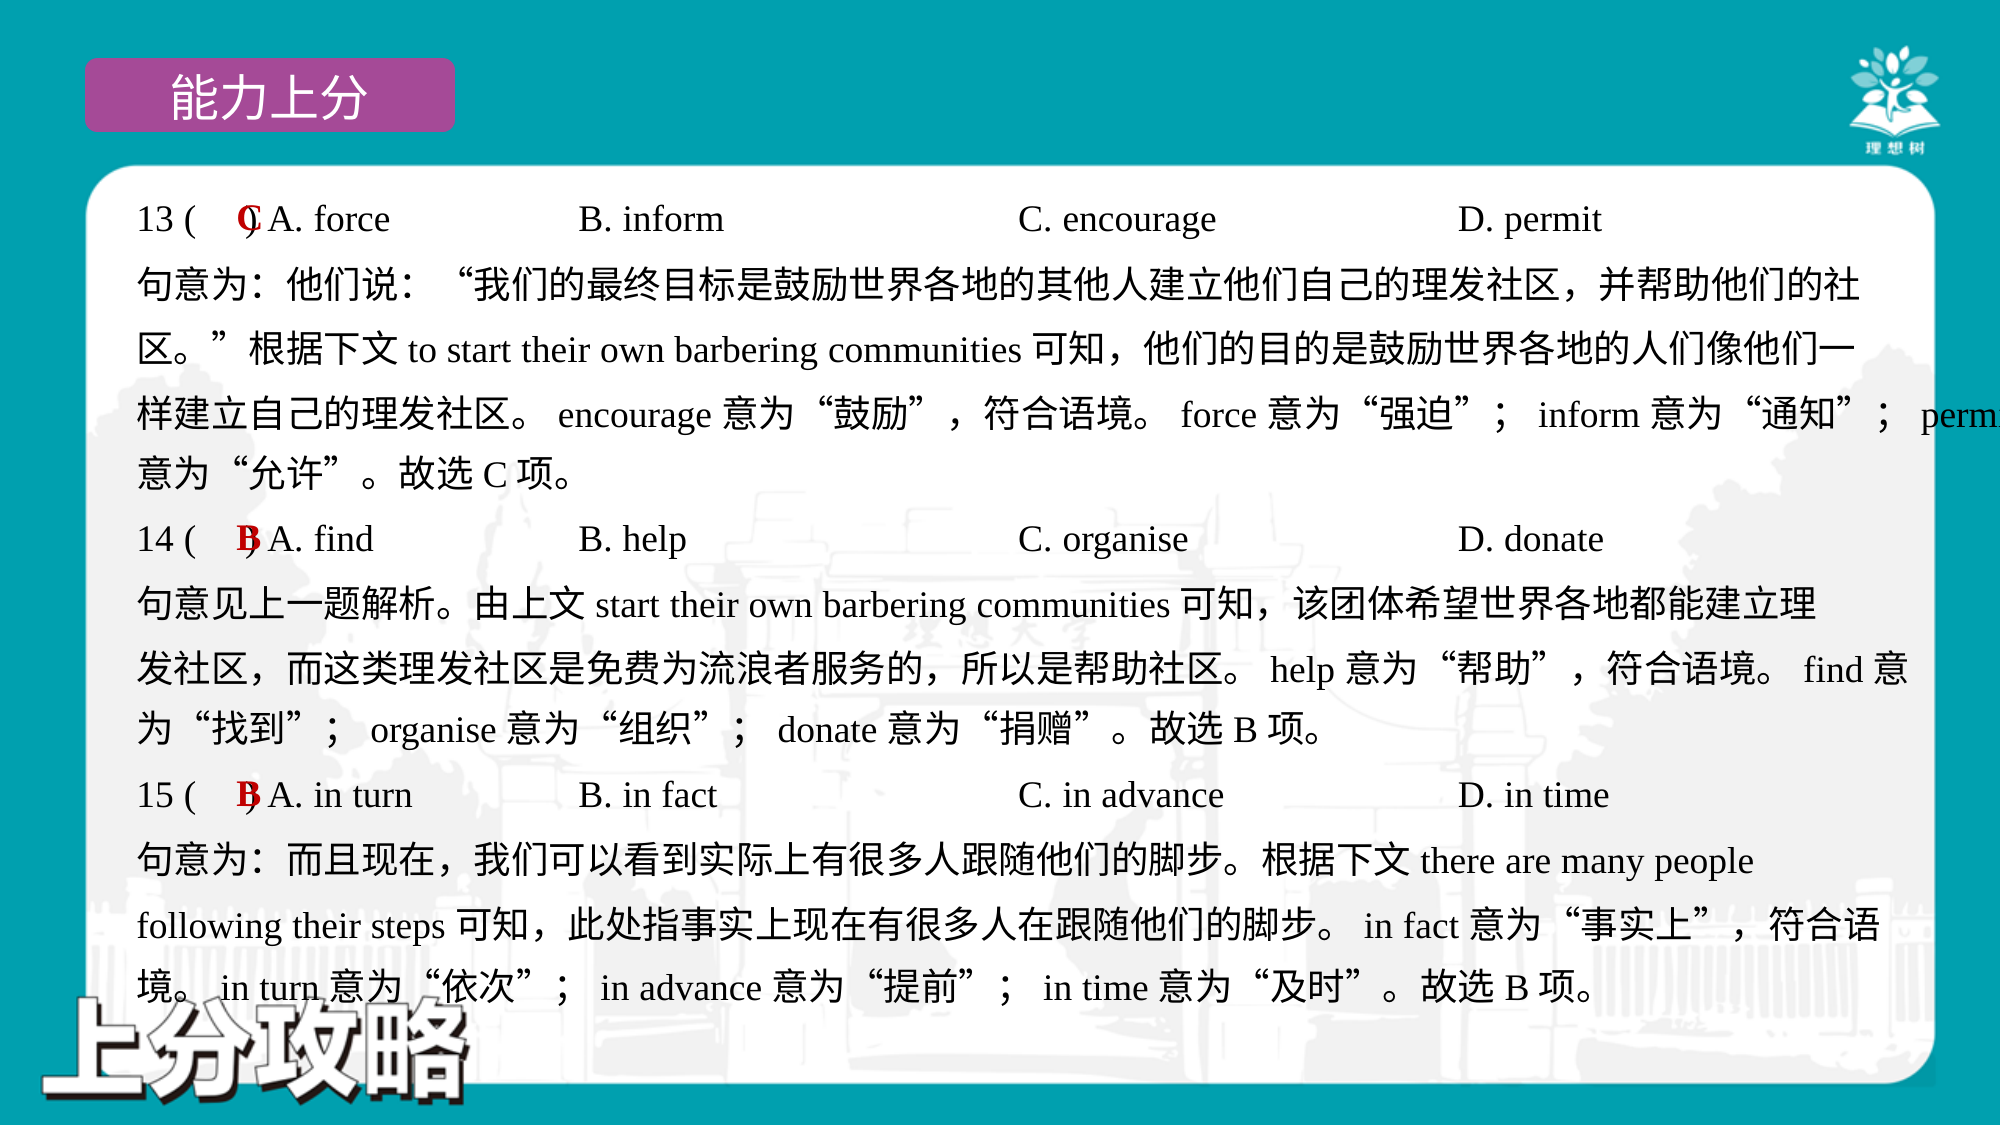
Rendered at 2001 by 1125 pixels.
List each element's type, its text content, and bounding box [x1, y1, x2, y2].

text_box B [222, 495, 276, 553]
text_box B [222, 751, 276, 809]
text_box 15 ( ) A. in turn B. in fact C. in advance D. in time [276, 753, 1865, 809]
text_box 15 ( ) A. in turn B. in fact C. in advance D. in time [136, 753, 222, 809]
text_box 句意为：而且现在，我们可以看到实际上有很多人跟随他们的脚步。根据下文there are many people following their steps可知，此处指事实上现在有很多人在跟随他们的脚步。in fact意为“事实上”，符合语 境。in turn意为“依次”；in advance意为“提前”；in time意为“及时”。故选B项。 [136, 816, 1865, 1002]
text_box 句意见上一题解析。由上文start their own barbering communities可知，该团体希望世界各地都能建立理 发社区，而这类理发社区是免费为流浪者服务的，所以是帮助社区。help意为“帮助”，符合语境。find意 为“找到”；organise意为“组织”；donate意为“捐赠”。故选B项。 [136, 560, 1865, 745]
text_box 14 ( ) A. find B. help C. organise D. donate [136, 496, 222, 553]
text_box 13 ( ) A. force B. inform C. encourage D. permit [278, 176, 1865, 233]
picture [0, 0, 2000, 1125]
text_box C [222, 175, 278, 233]
text_box 14 ( ) A. find B. help C. organise D. donate [276, 496, 1865, 553]
text_box 13 ( ) A. force B. inform C. encourage D. permit [136, 176, 222, 233]
text_box 句意为：他们说：“我们的最终目标是鼓励世界各地的其他人建立他们自己的理发社区，并帮助他们的社 区。”根据下文to start their own barbering communities可知，他们的目的是鼓励世界各地的人们像他们一 样建立自己的理发社区。encourage意为“鼓励”，符合语境。force意为“强迫”；inform意为“通知”；permit 意为“允许”。故选C项。 [136, 241, 1865, 490]
